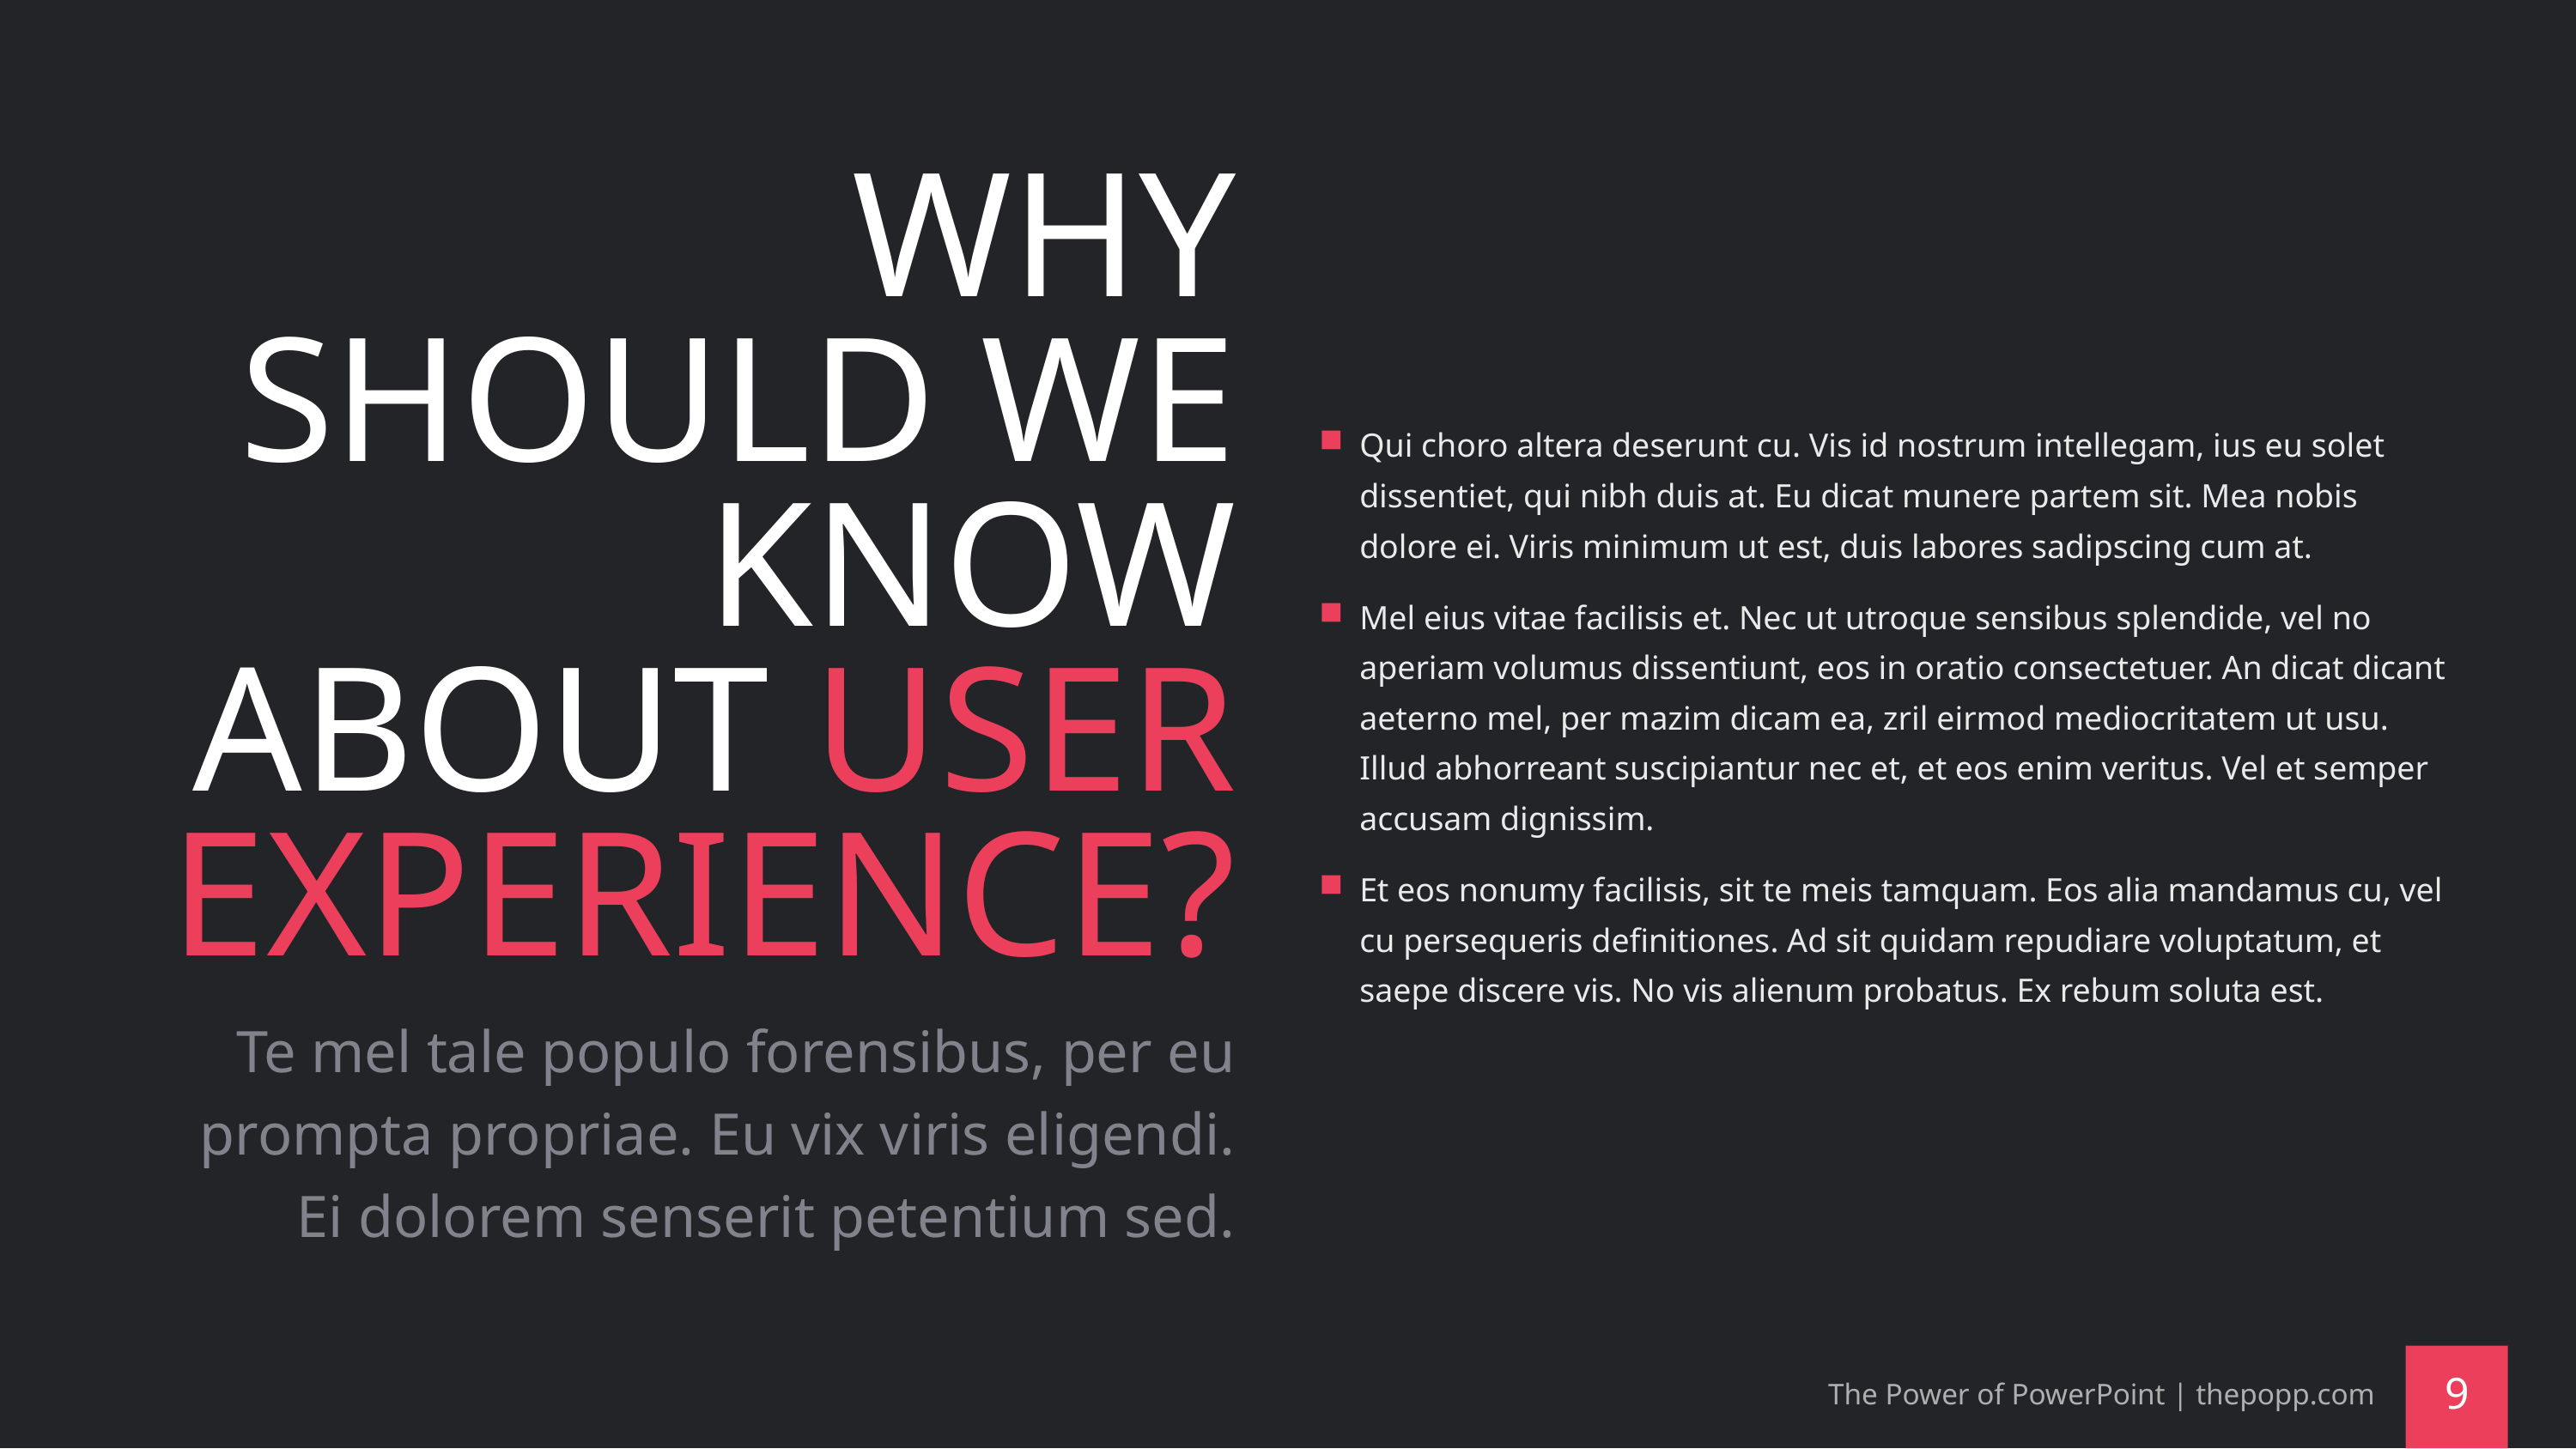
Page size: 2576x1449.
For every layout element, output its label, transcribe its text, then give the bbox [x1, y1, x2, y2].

slide_number 9 [2404, 1356, 2509, 1434]
list Qui choro altera deserunt cu. Vis id nostrum intellegam, ius eu solet dissentiet, qui nibh duis at. Eu dicat munere partem sit. Mea nobis dolore ei. Viris minimum ut est, duis labores sadipscing cum at. Mel eius vitae facilisis et. Nec ut utroque sensibus splendide, vel no aperiam volumus dissentiunt, eos in oratio consectetuer. An dicat dicant aeterno mel, per mazim dicam ea, zril eirmod mediocritatem ut usu. Illud abhorreant suscipiantur nec et, et eos enim veritus. Vel et semper accusam dignissim. Et eos nonumy facilisis, sit te meis tamquam. Eos alia mandamus cu, vel cu persequeris definitiones. Ad sit quidam repudiare voluptatum, et saepe discere vis. No vis alienum probatus. Ex rebum soluta est. [1306, 130, 2472, 1292]
list Te mel tale populo forensibus, per eu prompta propriae. Eu vix viris eligendi. Ei dolorem senserit petentium sed. [112, 995, 1249, 1292]
title WHY SHOULD WE KNOW ABOUT USER EXPERIENCE? [112, 130, 1249, 995]
footer The Power of PowerPoint | thepopp.com [1519, 1356, 2389, 1434]
